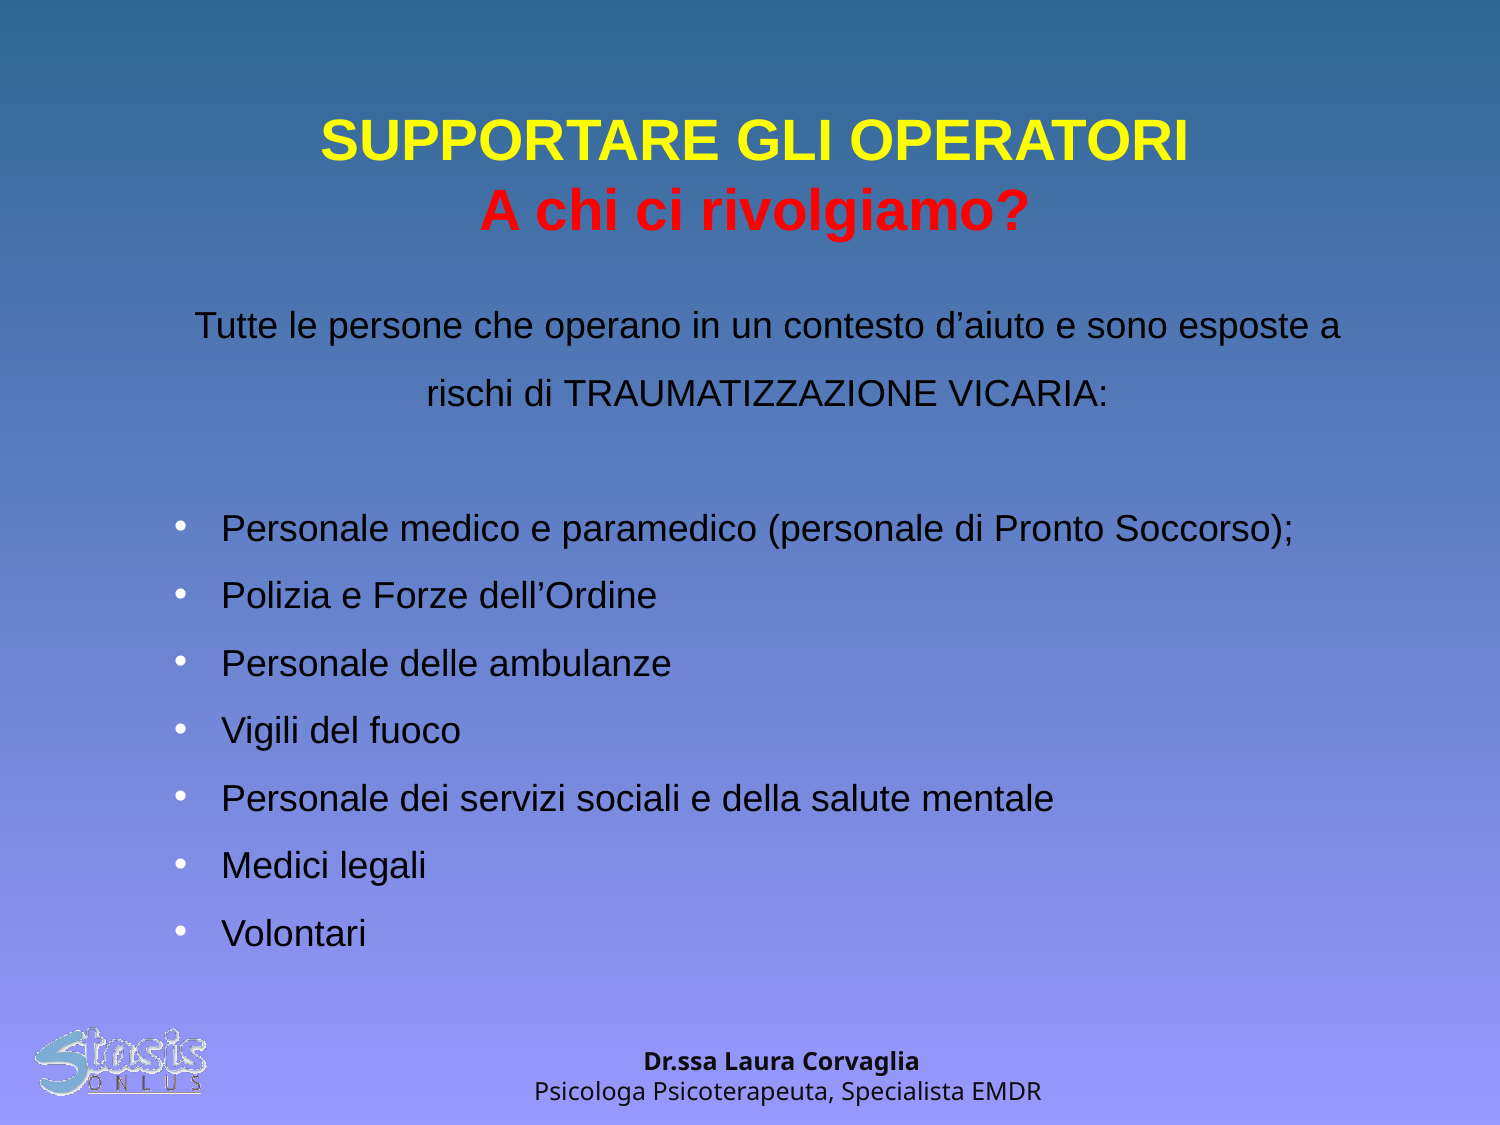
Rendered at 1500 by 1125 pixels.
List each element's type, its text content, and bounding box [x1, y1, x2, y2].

text_box Dr.ssa Laura Corvaglia Psicologa Psicoterapeuta, Specialista EMDR [396, 1022, 1167, 1125]
list Tutte le persone che operano in un contesto d’aiuto e sono esposte a rischi di TRAUMATIZZAZIONE VICARIA: Personale medico e paramedico (personale di Pronto Soccorso); Polizia e Forze dell’Ordine Personale delle ambulanze Vigili del fuoco Personale dei servizi sociali e della salute mentale Medici legali Volontari [159, 231, 1376, 1059]
picture [24, 981, 227, 1125]
title SUPPORTARE GLI OPERATORI A chi ci rivolgiamo? [80, 78, 1431, 266]
